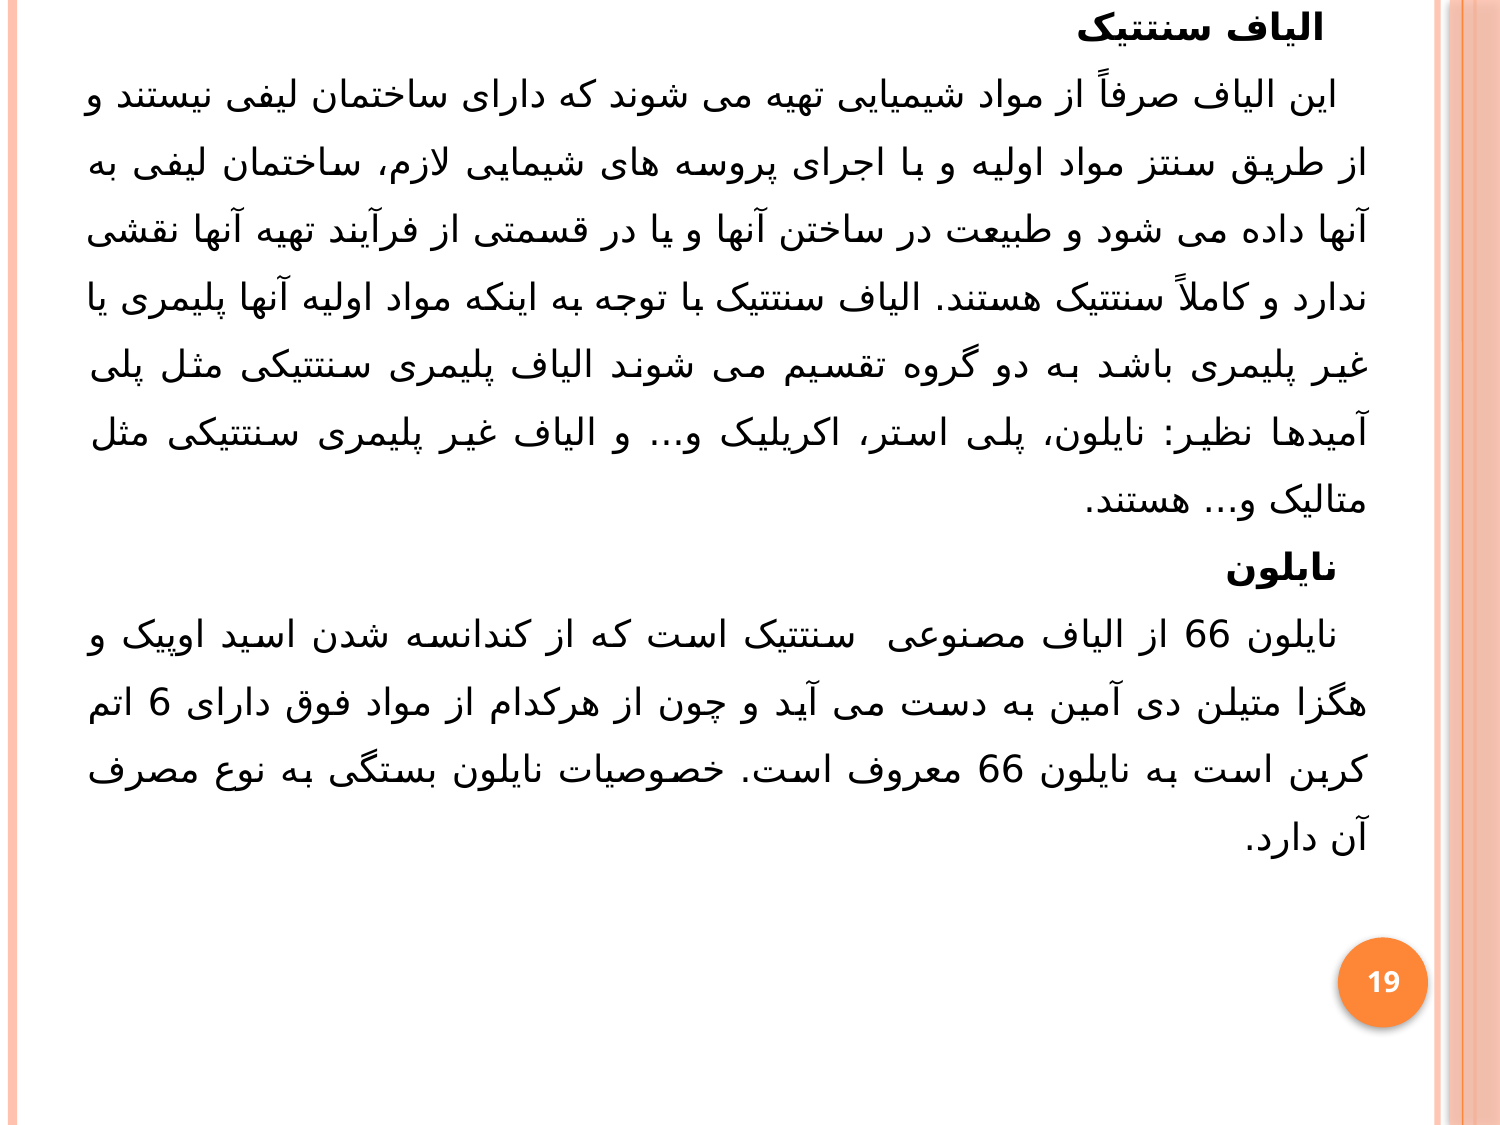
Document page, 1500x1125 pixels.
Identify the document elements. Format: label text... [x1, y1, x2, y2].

slide_number 19 [1333, 940, 1434, 1027]
text_box الیاف سنتتیک این الیاف صرفاً از مواد شیمیایی تهیه می شوند که دارای ساختمان لیفی نیستند و از طریق سنتز مواد اولیه و با اجرای پروسه های شیمایی لازم، ساختمان لیفی به آنها داده می شود و طبیعت در ساختن آنها و یا در قسمتی از فرآیند تهیه آنها نقشی ندارد و کاملاً سنتتیک هستند. الیاف سنتتیک با توجه به اینکه مواد اولیه آنها پلیمری یا غیر پلیمری باشد به دو گروه تقسیم می شوند الیاف پلیمری سنتتیکی مثل پلی آمیدها نظیر: نایلون، پلی استر، اکریلیک و... و الیاف غیر پلیمری سنتتیکی مثل متالیک و... هستند. نایلون نایلون 66 از الیاف مصنوعی سنتتیک است که از کندانسه شدن اسید اوپیک و هگزا متیلن دی آمین به دست می آید و چون از هرکدام از مواد فوق دارای 6 اتم کربن است به نایلون 66 معروف است. خصوصیات نایلون بستگی به نوع مصرف آن دارد. [70, 0, 1383, 926]
